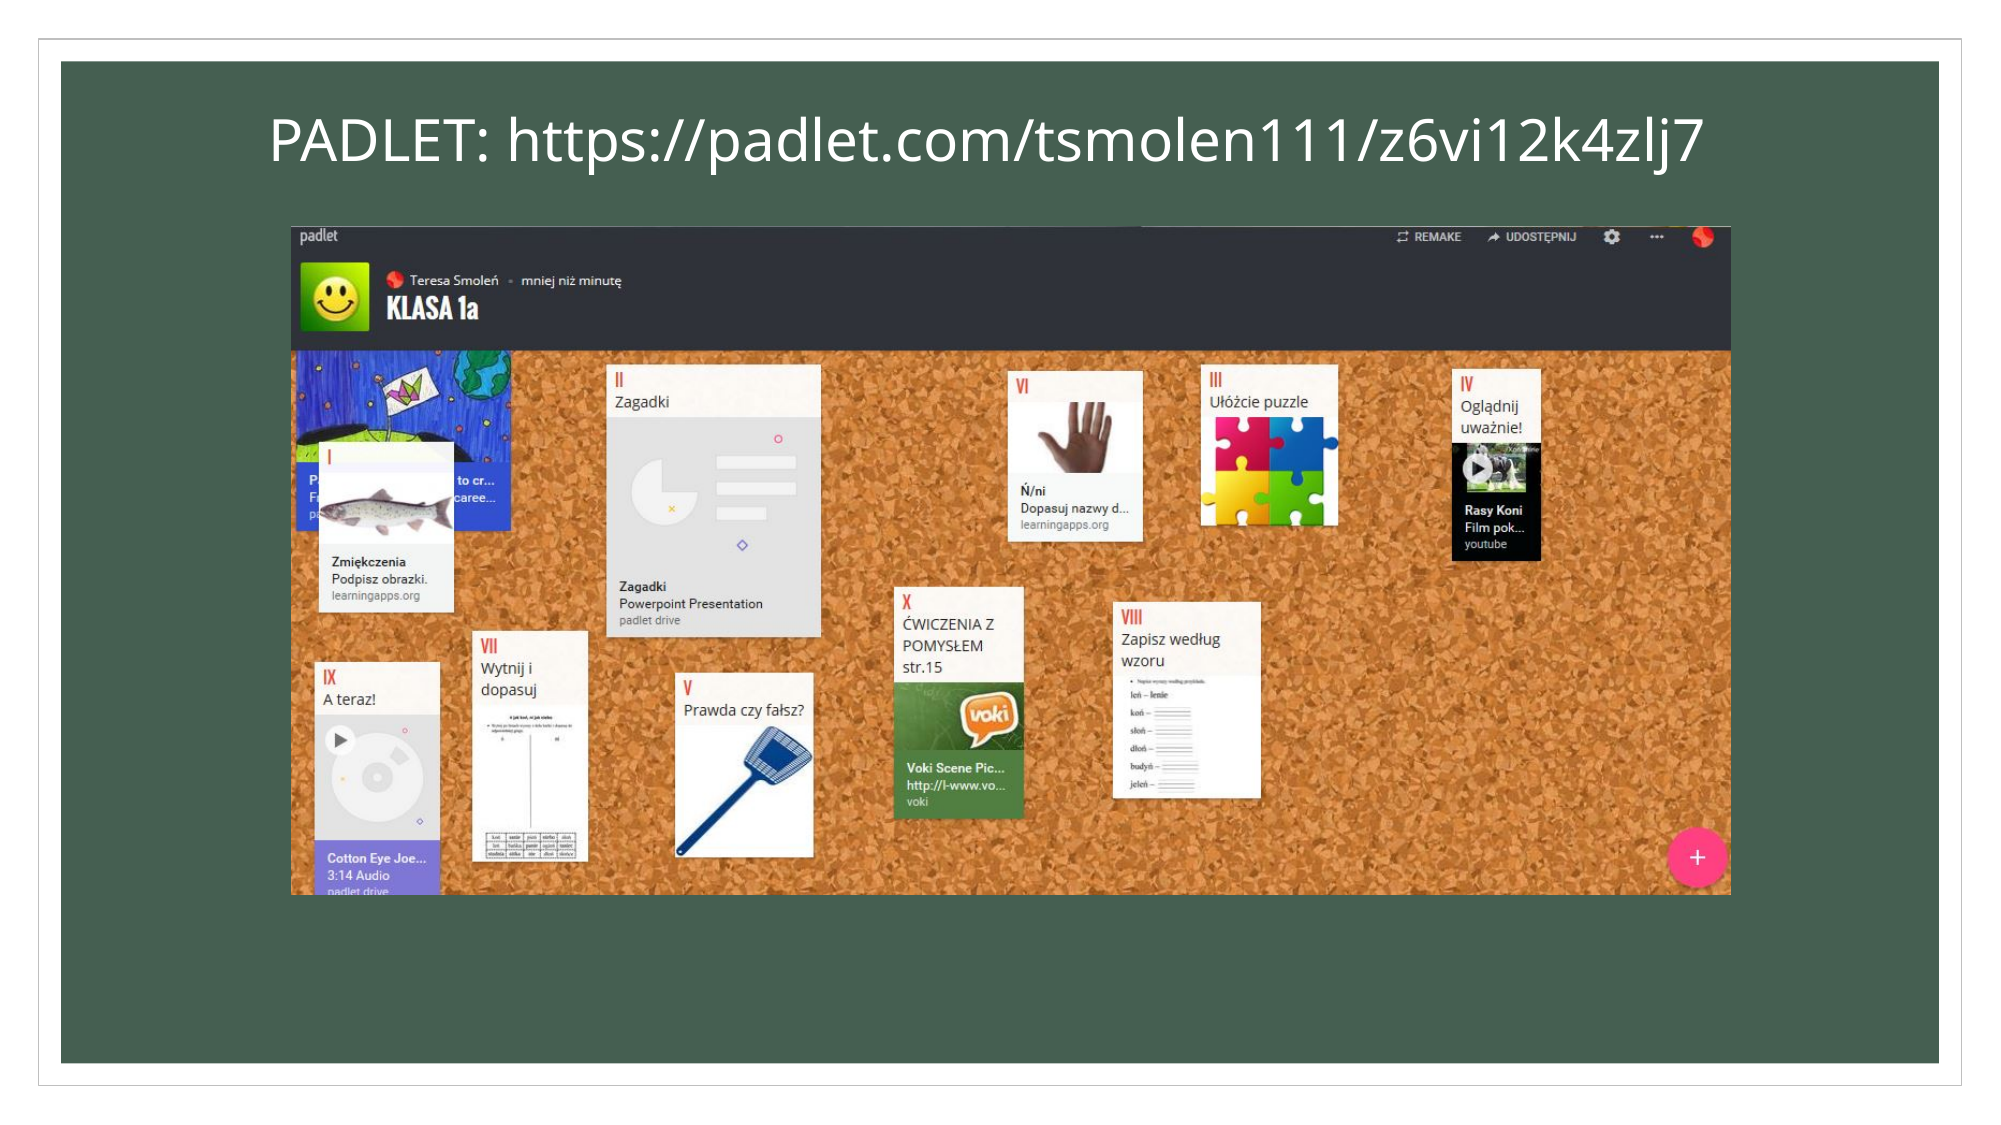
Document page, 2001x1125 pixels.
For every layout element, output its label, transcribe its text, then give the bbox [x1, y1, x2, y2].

picture [291, 226, 1731, 895]
text_box PADLET: https://padlet.com/tsmolen111/z6vi12k4zlj7 [104, 95, 1870, 226]
